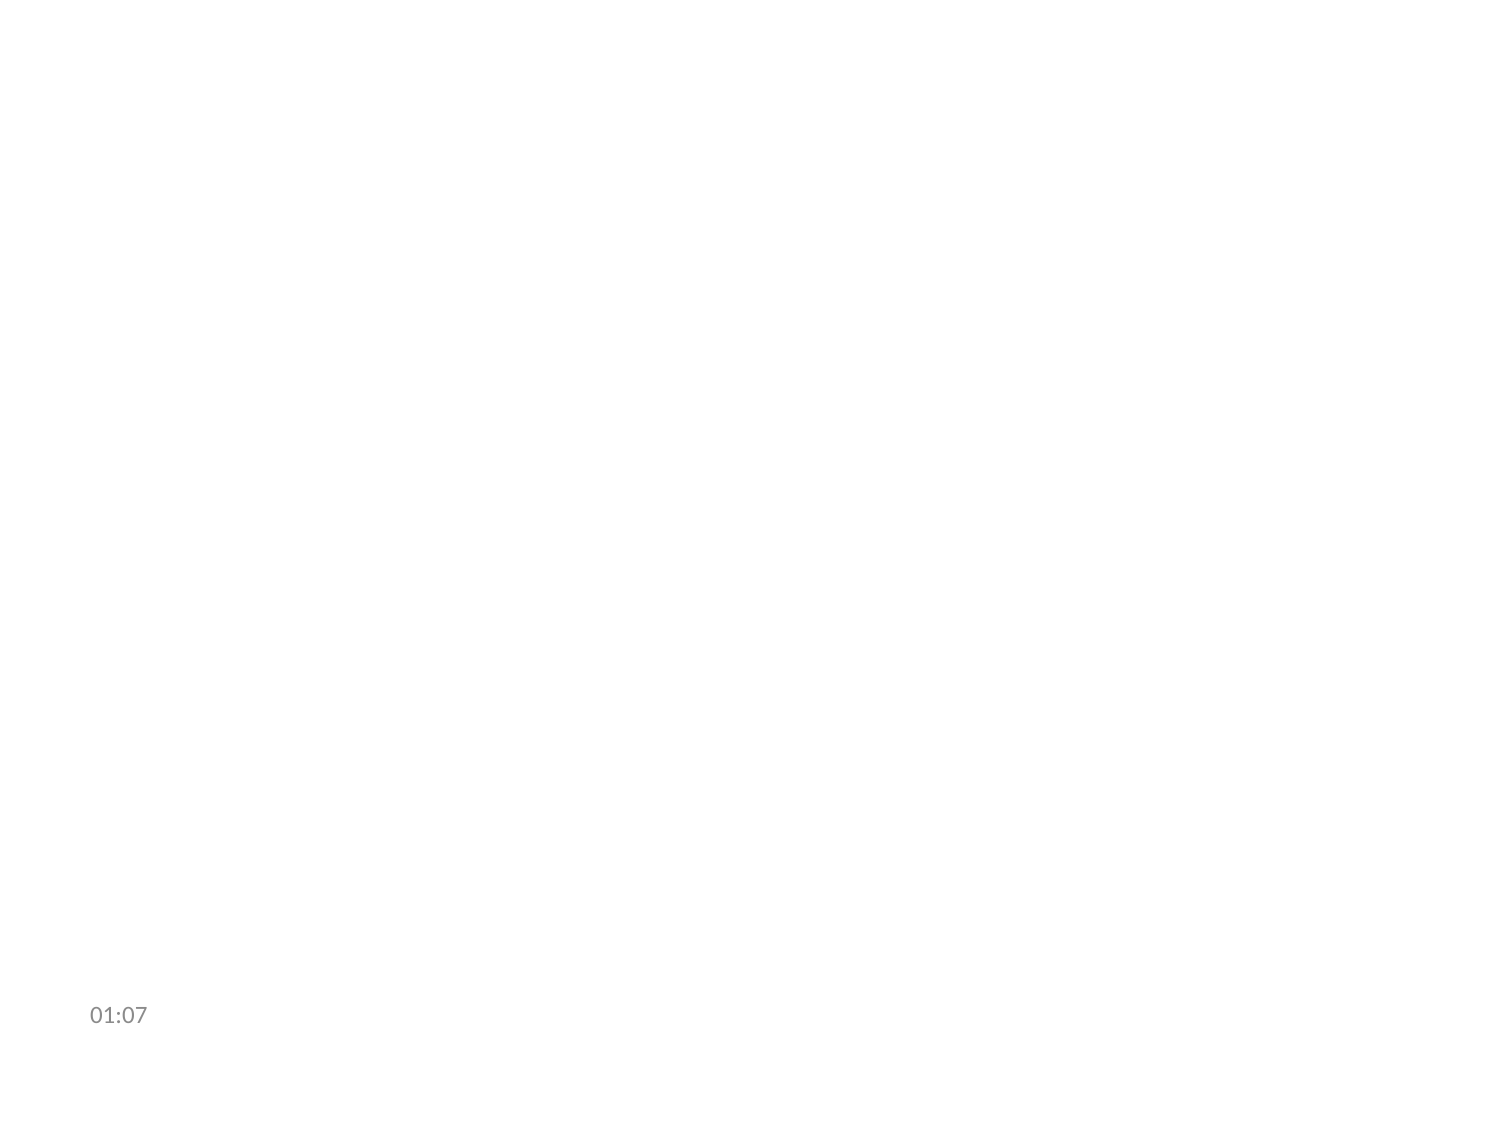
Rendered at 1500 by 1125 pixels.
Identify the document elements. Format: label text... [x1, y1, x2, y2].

text_box 15:35 [75, 983, 425, 1044]
